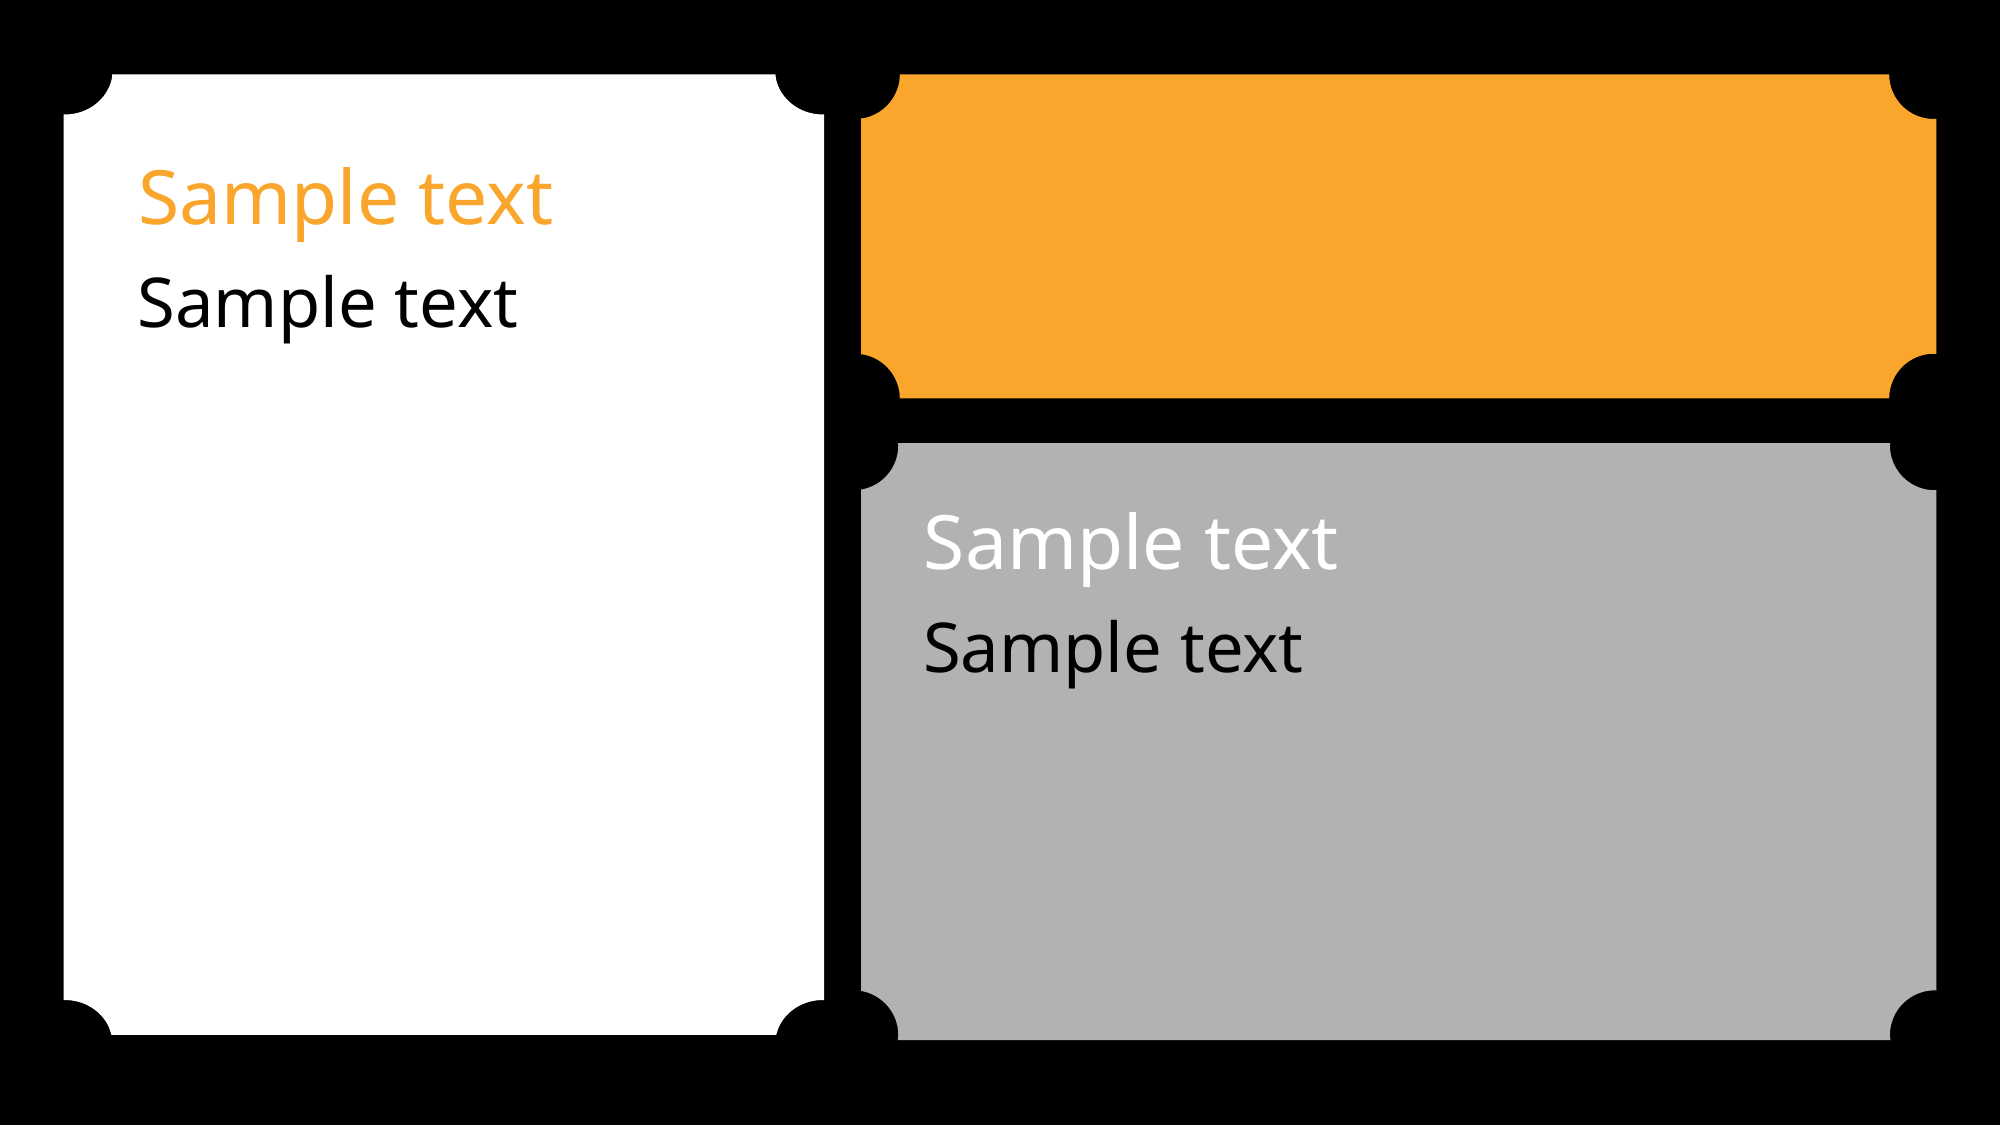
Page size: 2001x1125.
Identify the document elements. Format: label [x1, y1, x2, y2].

text_box [859, 72, 1938, 401]
text_box [63, 73, 825, 1036]
text_box [860, 442, 1937, 1041]
